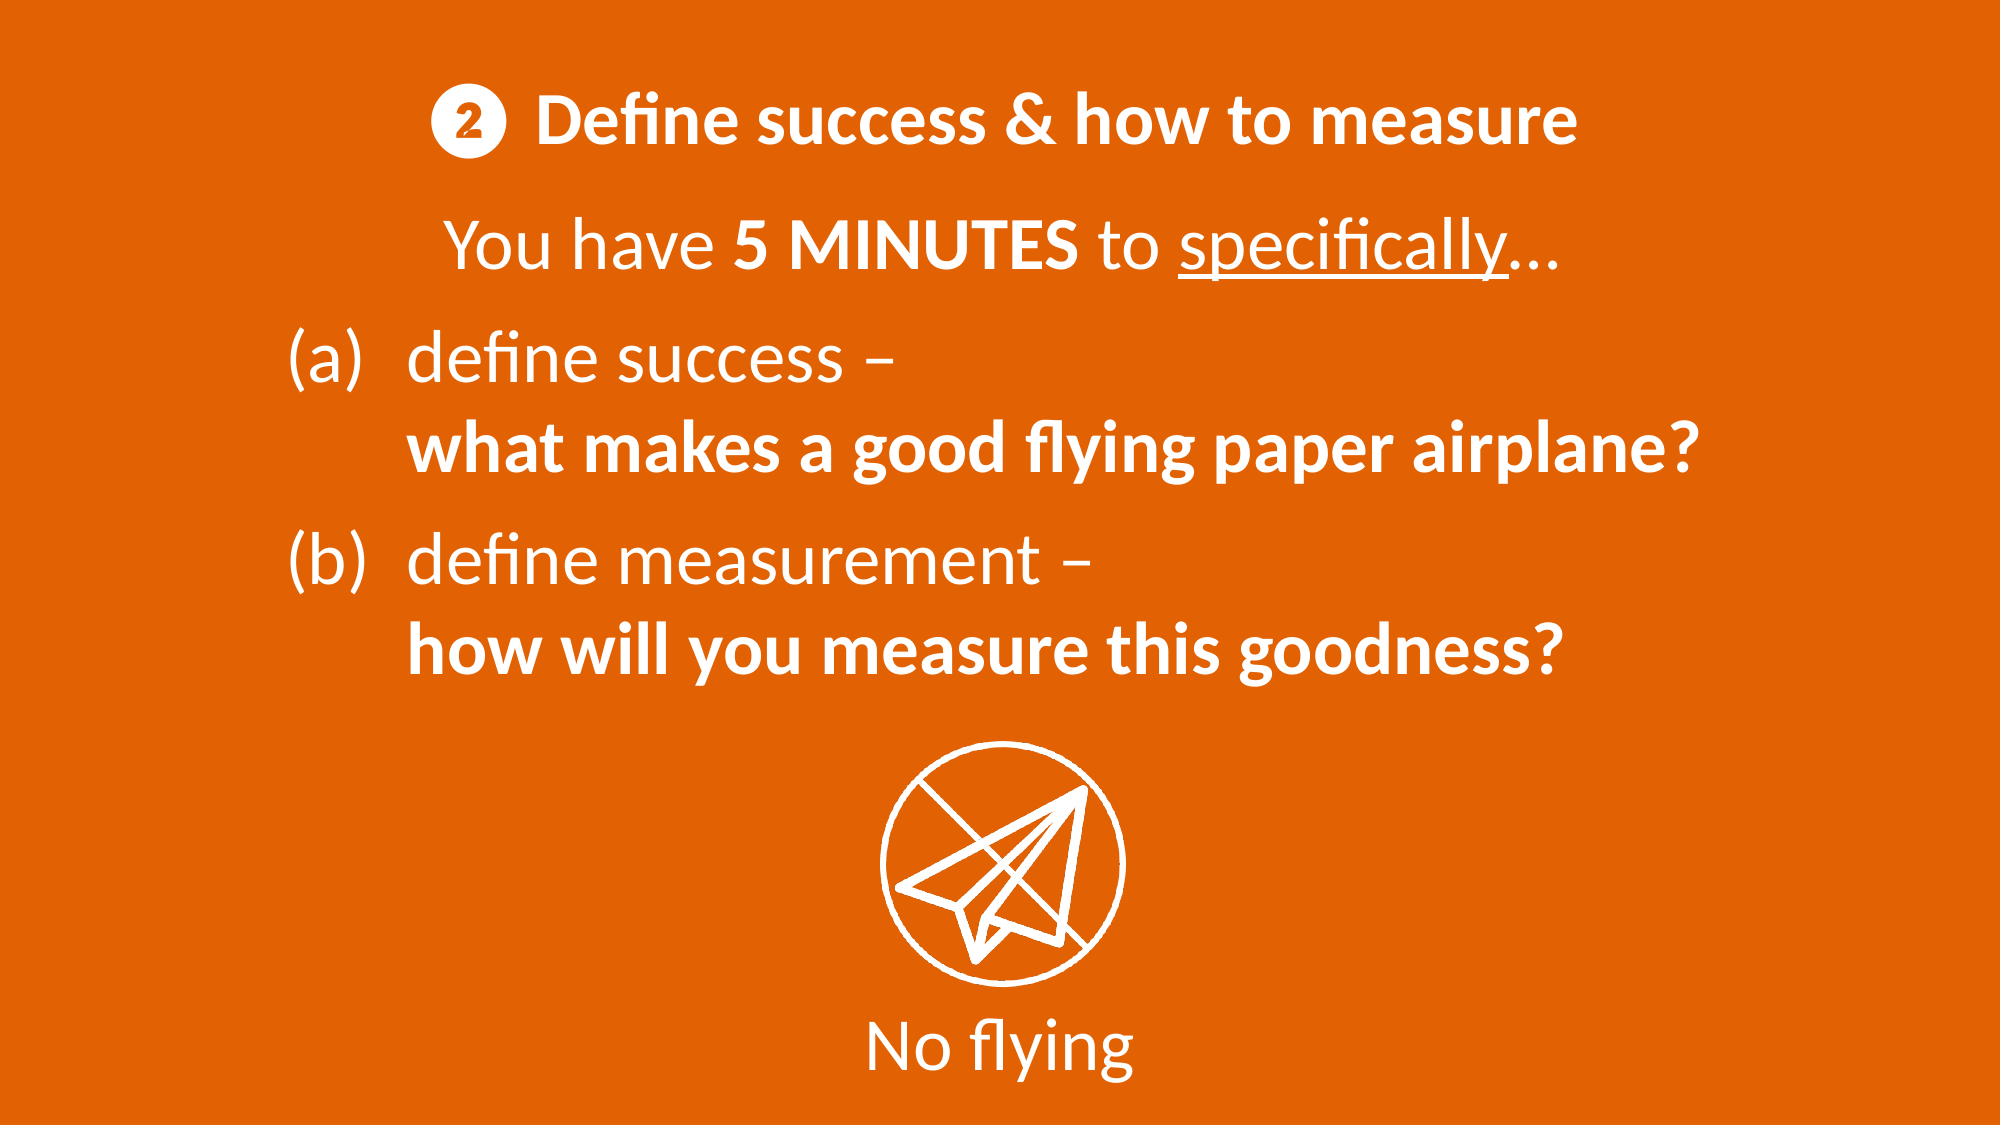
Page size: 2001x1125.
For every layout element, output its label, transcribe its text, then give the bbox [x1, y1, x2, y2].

text_box ❷ Define success & how to measure [404, 30, 1596, 168]
text_box You have 5 MINUTES to specifically… define success – what makes a good flying paper airplane? define measurement – how will you measure this goodness? [270, 187, 1735, 697]
picture [846, 708, 1158, 1019]
text_box No flying [755, 988, 1245, 1093]
